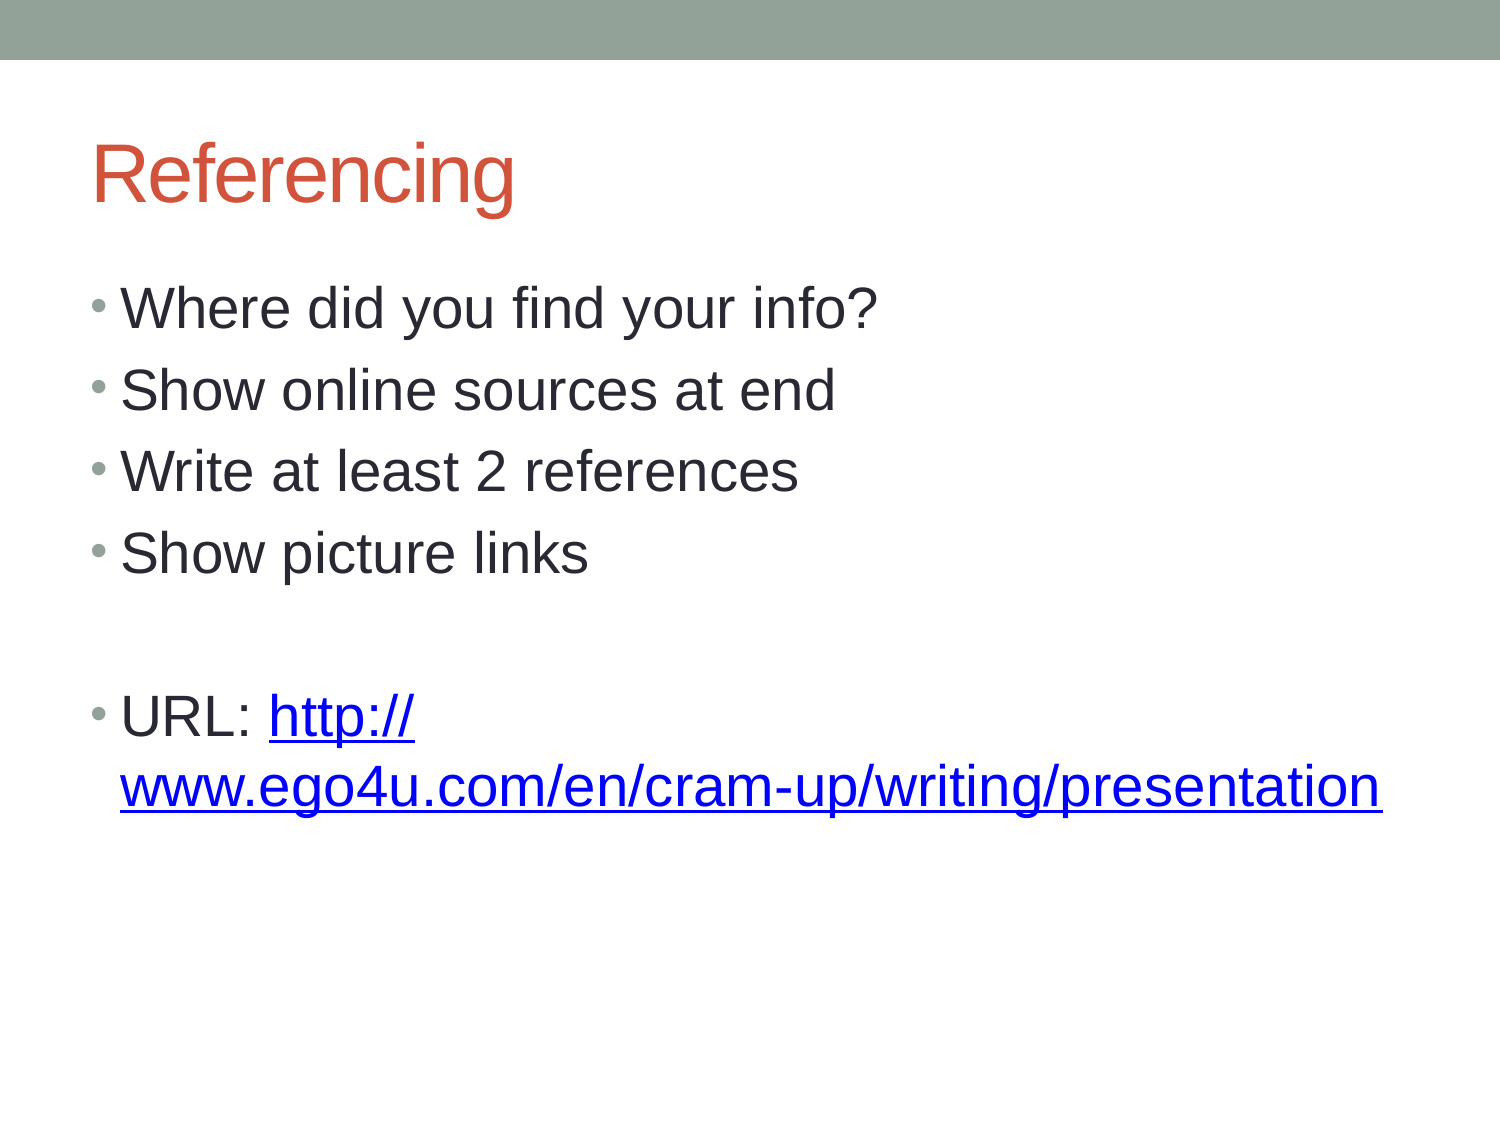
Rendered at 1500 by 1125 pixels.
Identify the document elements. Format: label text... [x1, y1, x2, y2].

title Referencing [75, 87, 1425, 250]
list Where did you find your info? Show online sources at end Write at least 2 references Show picture links URL: http://www.ego4u.com/en/cram-up/writing/presentation [75, 262, 1425, 1063]
